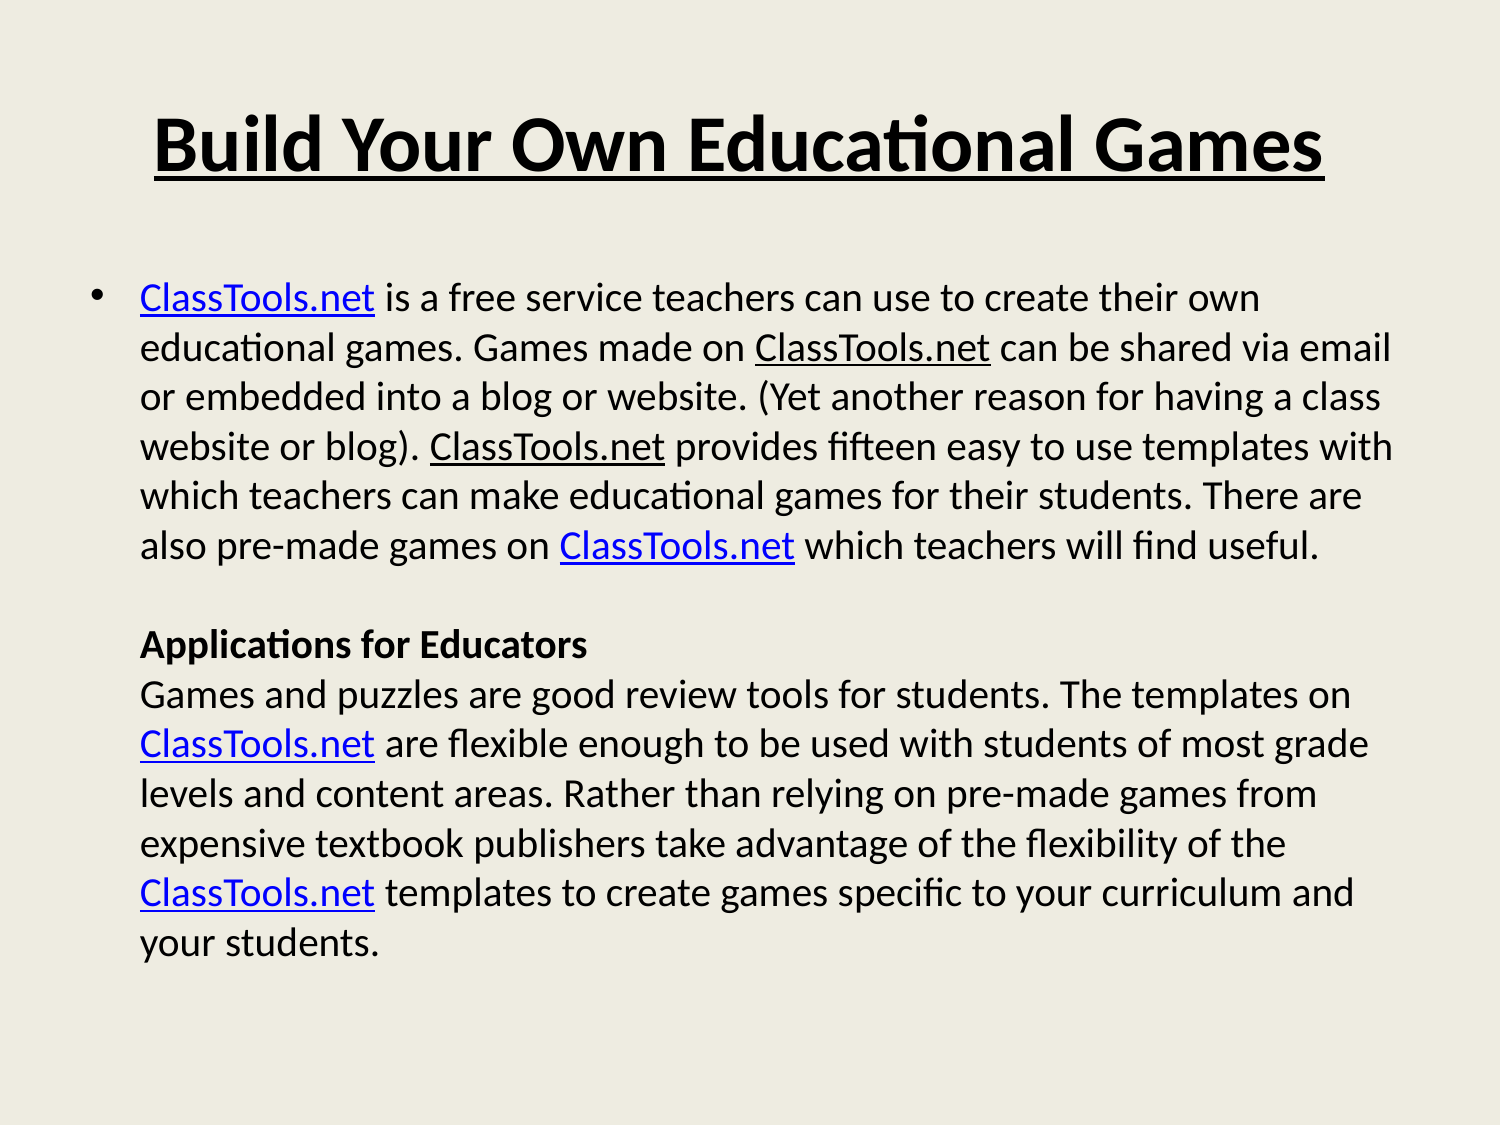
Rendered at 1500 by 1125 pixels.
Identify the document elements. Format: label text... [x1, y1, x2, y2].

list ClassTools.net is a free service teachers can use to create their own educational games. Games made on ClassTools.net can be shared via email or embedded into a blog or website. (Yet another reason for having a class website or blog). ClassTools.net provides fifteen easy to use templates with which teachers can make educational games for their students. There are also pre-made games on ClassTools.net which teachers will find useful. Applications for Educators Games and puzzles are good review tools for students. The templates on ClassTools.net are flexible enough to be used with students of most grade levels and content areas. Rather than relying on pre-made games from expensive textbook publishers take advantage of the flexibility of the ClassTools.net templates to create games specific to your curriculum and your students. [75, 262, 1425, 1005]
title Build Your Own Educational Games [75, 45, 1425, 233]
